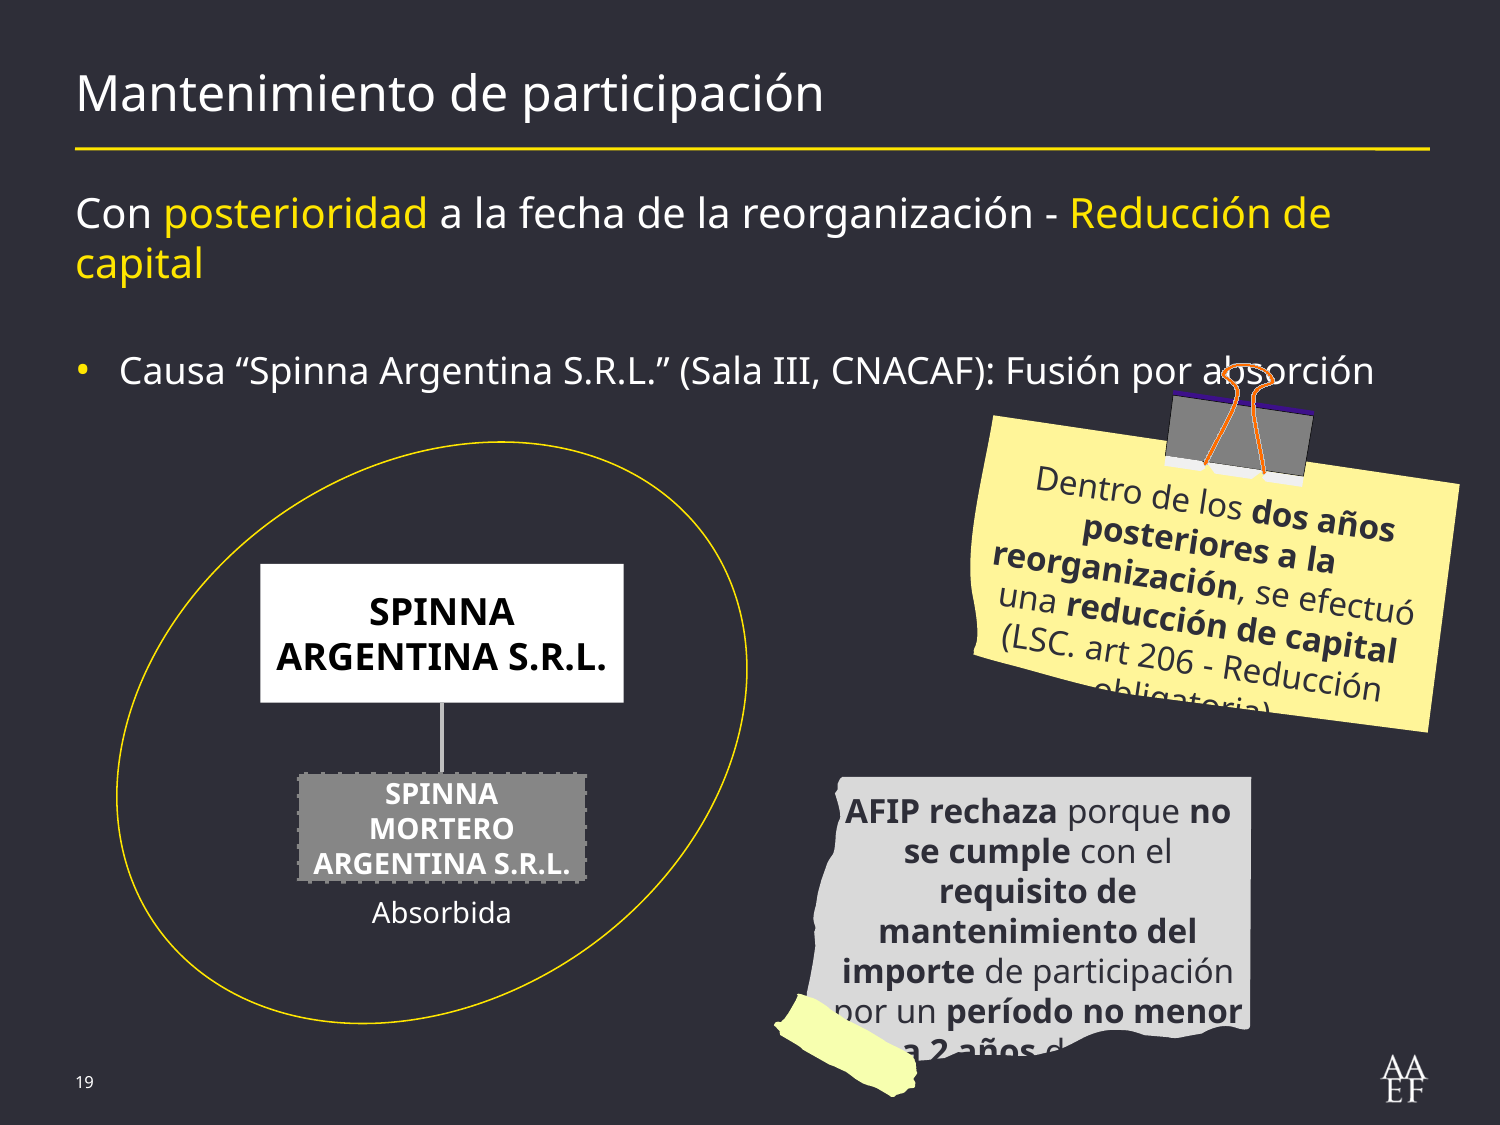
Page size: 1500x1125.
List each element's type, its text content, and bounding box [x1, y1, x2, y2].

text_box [772, 776, 1260, 1073]
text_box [95, 466, 769, 999]
slide_number 19 [75, 1068, 184, 1099]
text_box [961, 363, 1447, 703]
list Con posterioridad a la fecha de la reorganización - Reducción de capital Causa “Spinna Argentina S.R.L.” (Sala III, CNACAF): Fusión por absorción [75, 186, 1425, 999]
picture [1369, 1050, 1436, 1104]
title Mantenimiento de participación [75, 48, 1425, 146]
